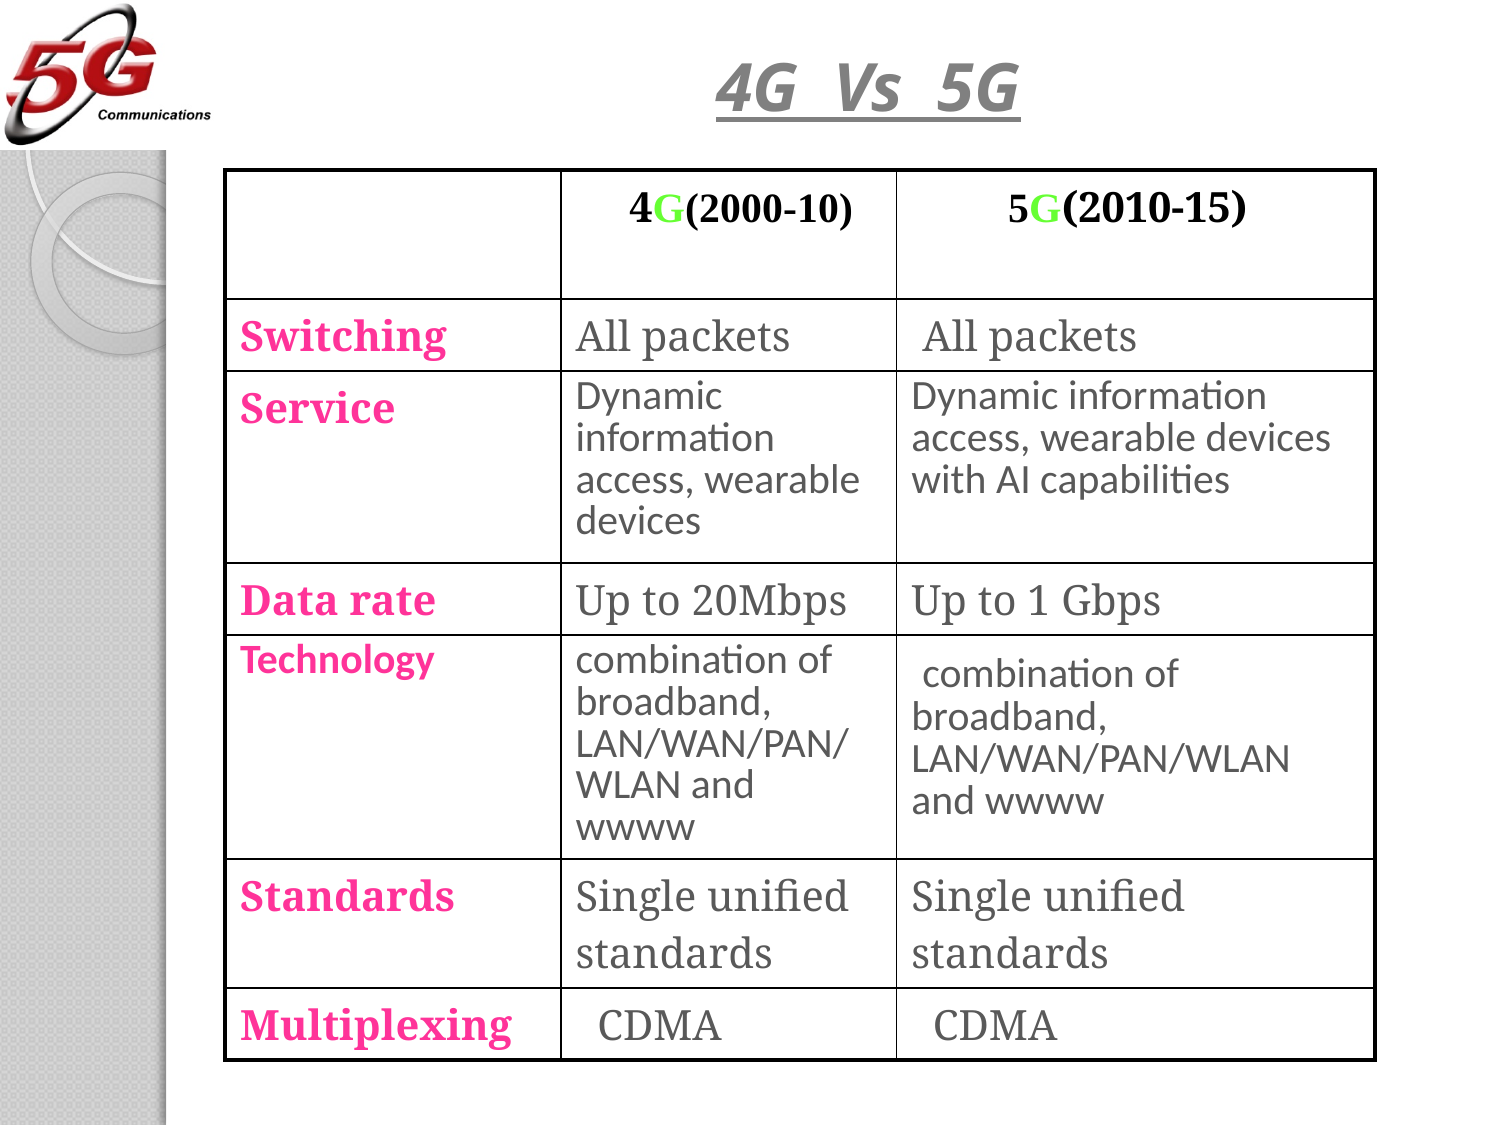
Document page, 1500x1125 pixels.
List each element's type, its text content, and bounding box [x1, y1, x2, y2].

title 4G Vs 5G [235, 45, 1466, 125]
picture [0, 0, 216, 150]
table_cell Switching [227, 300, 560, 370]
table_cell combination of broadband, LAN/WAN/PAN/WLAN and wwww [562, 636, 896, 858]
table_cell Single unified standards [897, 860, 1373, 987]
table_cell Up to 20Mbps [562, 564, 896, 634]
table_cell Technology [227, 636, 560, 858]
table_cell Service [227, 372, 560, 562]
table_cell Single unified standards [562, 860, 896, 987]
table_cell CDMA [562, 989, 896, 1058]
table_cell Up to 1 Gbps [897, 564, 1373, 634]
table_cell combination of broadband, LAN/WAN/PAN/WLAN and wwww [897, 636, 1373, 858]
table_cell Dynamic information access, wearable devices [562, 372, 896, 562]
table_cell All packets [897, 300, 1373, 370]
table_cell Multiplexing [227, 989, 560, 1058]
table_cell Data rate [227, 564, 560, 634]
table_header [227, 172, 560, 298]
table_header 4G(2000-10) [562, 172, 896, 298]
table_cell Standards [227, 860, 560, 987]
table_cell All packets [562, 300, 896, 370]
table_header 5G(2010-15) [897, 172, 1373, 298]
table_cell CDMA [897, 989, 1373, 1058]
table_cell Dynamic information access, wearable devices with AI capabilities [897, 372, 1373, 562]
